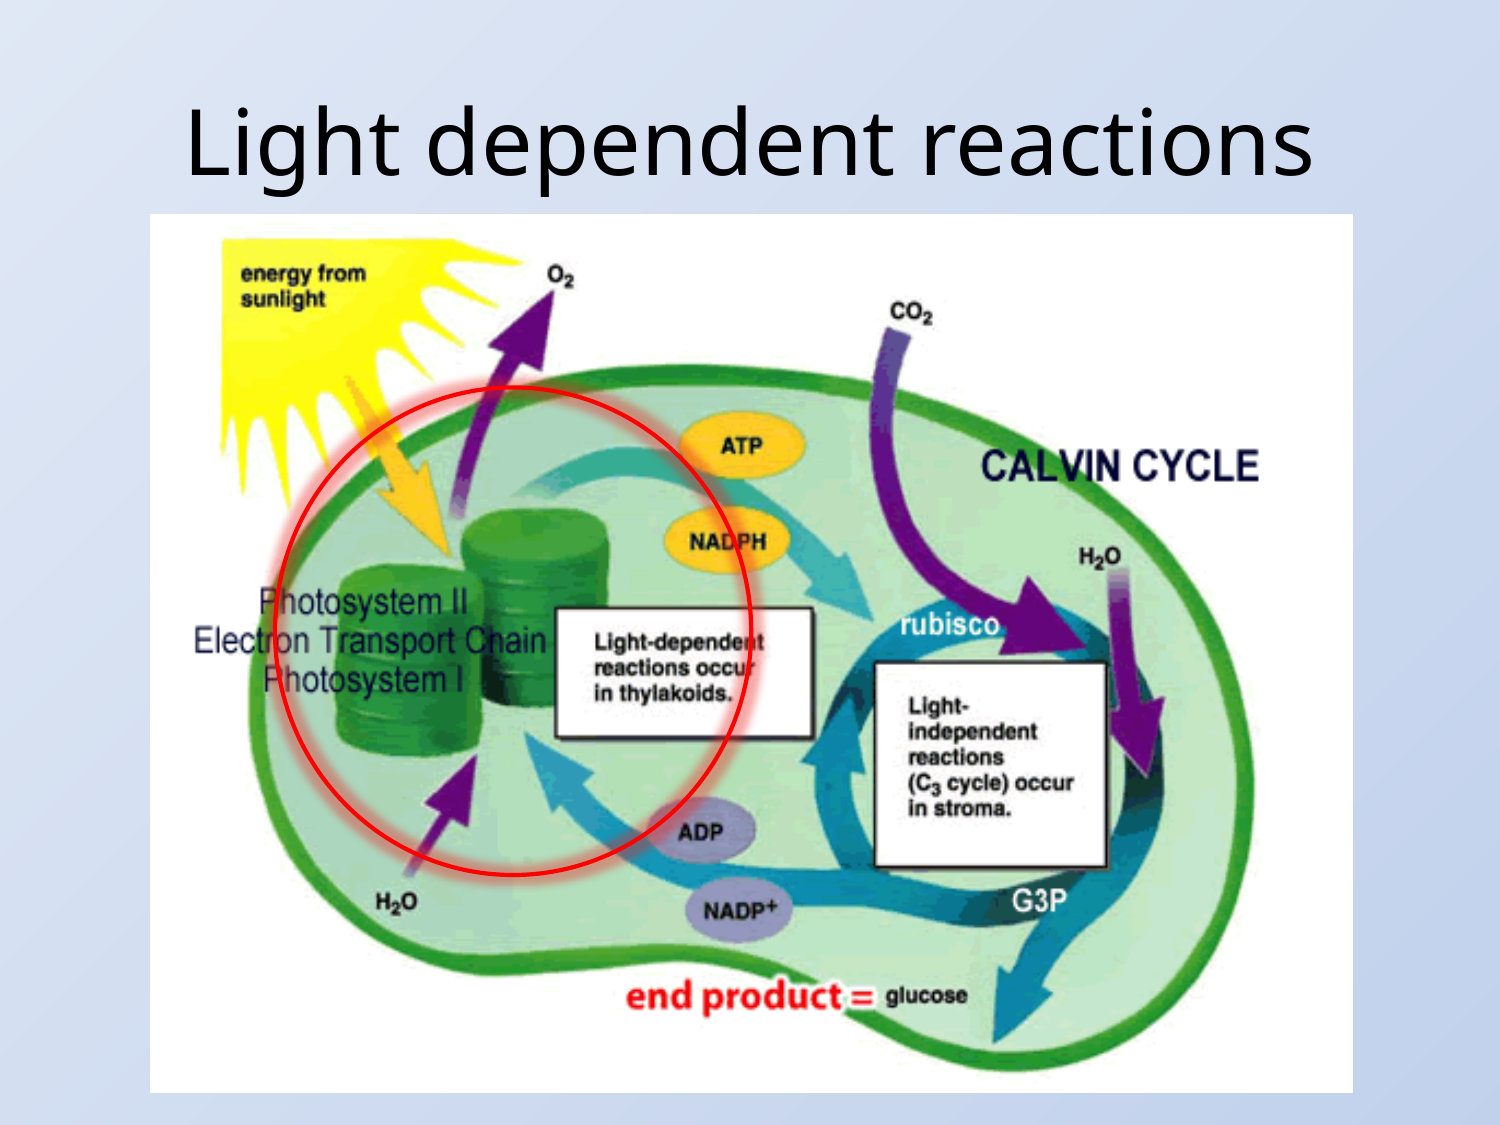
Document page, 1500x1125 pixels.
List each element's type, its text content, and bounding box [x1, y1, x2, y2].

title Light dependent reactions [75, 45, 1425, 233]
picture [149, 214, 1353, 1094]
